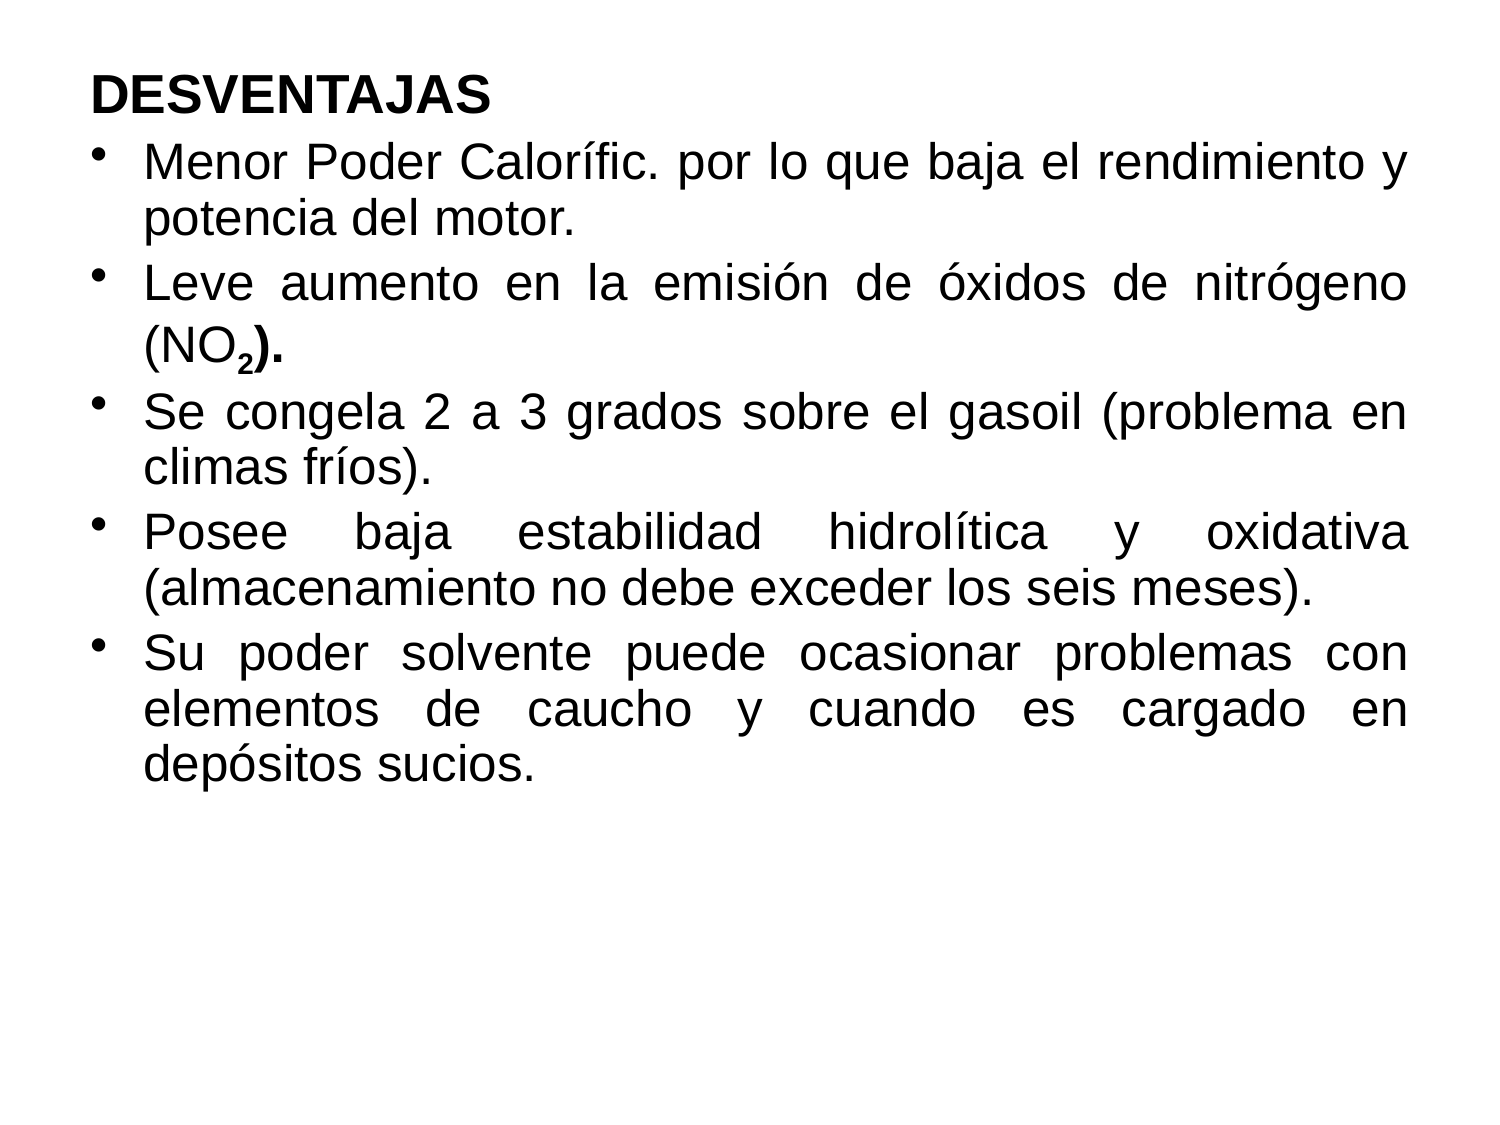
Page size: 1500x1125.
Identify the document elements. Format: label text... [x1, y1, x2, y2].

list DESVENTAJAS Menor Poder Calorífic. por lo que baja el rendimiento y potencia del motor. Leve aumento en la emisión de óxidos de nitrógeno (NO2). Se congela 2 a 3 grados sobre el gasoil (problema en climas fríos). Posee baja estabilidad hidrolítica y oxidativa (almacenamiento no debe exceder los seis meses). Su poder solvente puede ocasionar problemas con elementos de caucho y cuando es cargado en depósitos sucios. [74, 58, 1426, 802]
